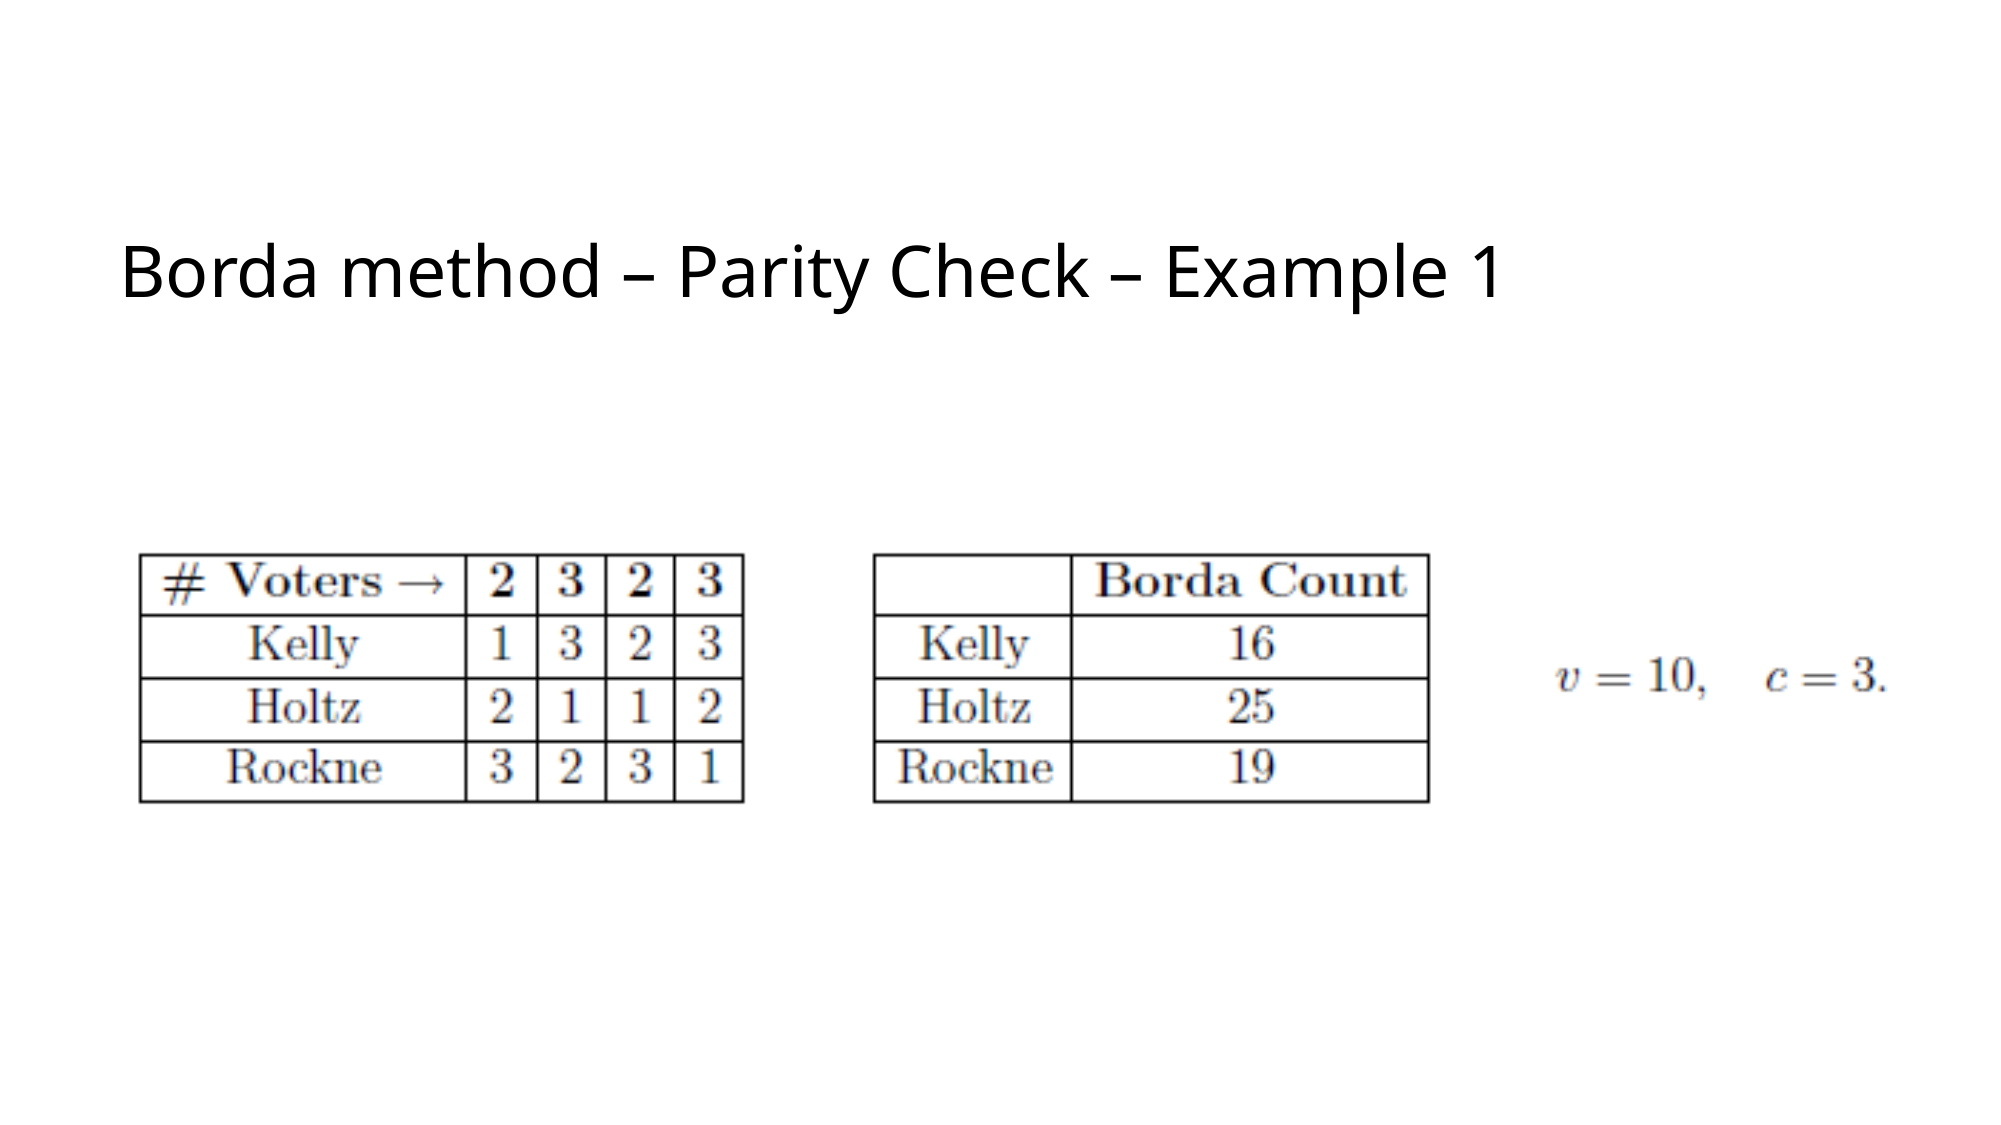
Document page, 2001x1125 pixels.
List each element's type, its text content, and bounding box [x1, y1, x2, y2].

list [117, 523, 1925, 830]
title Borda method – Parity Check – Example 1 [104, 190, 1536, 359]
